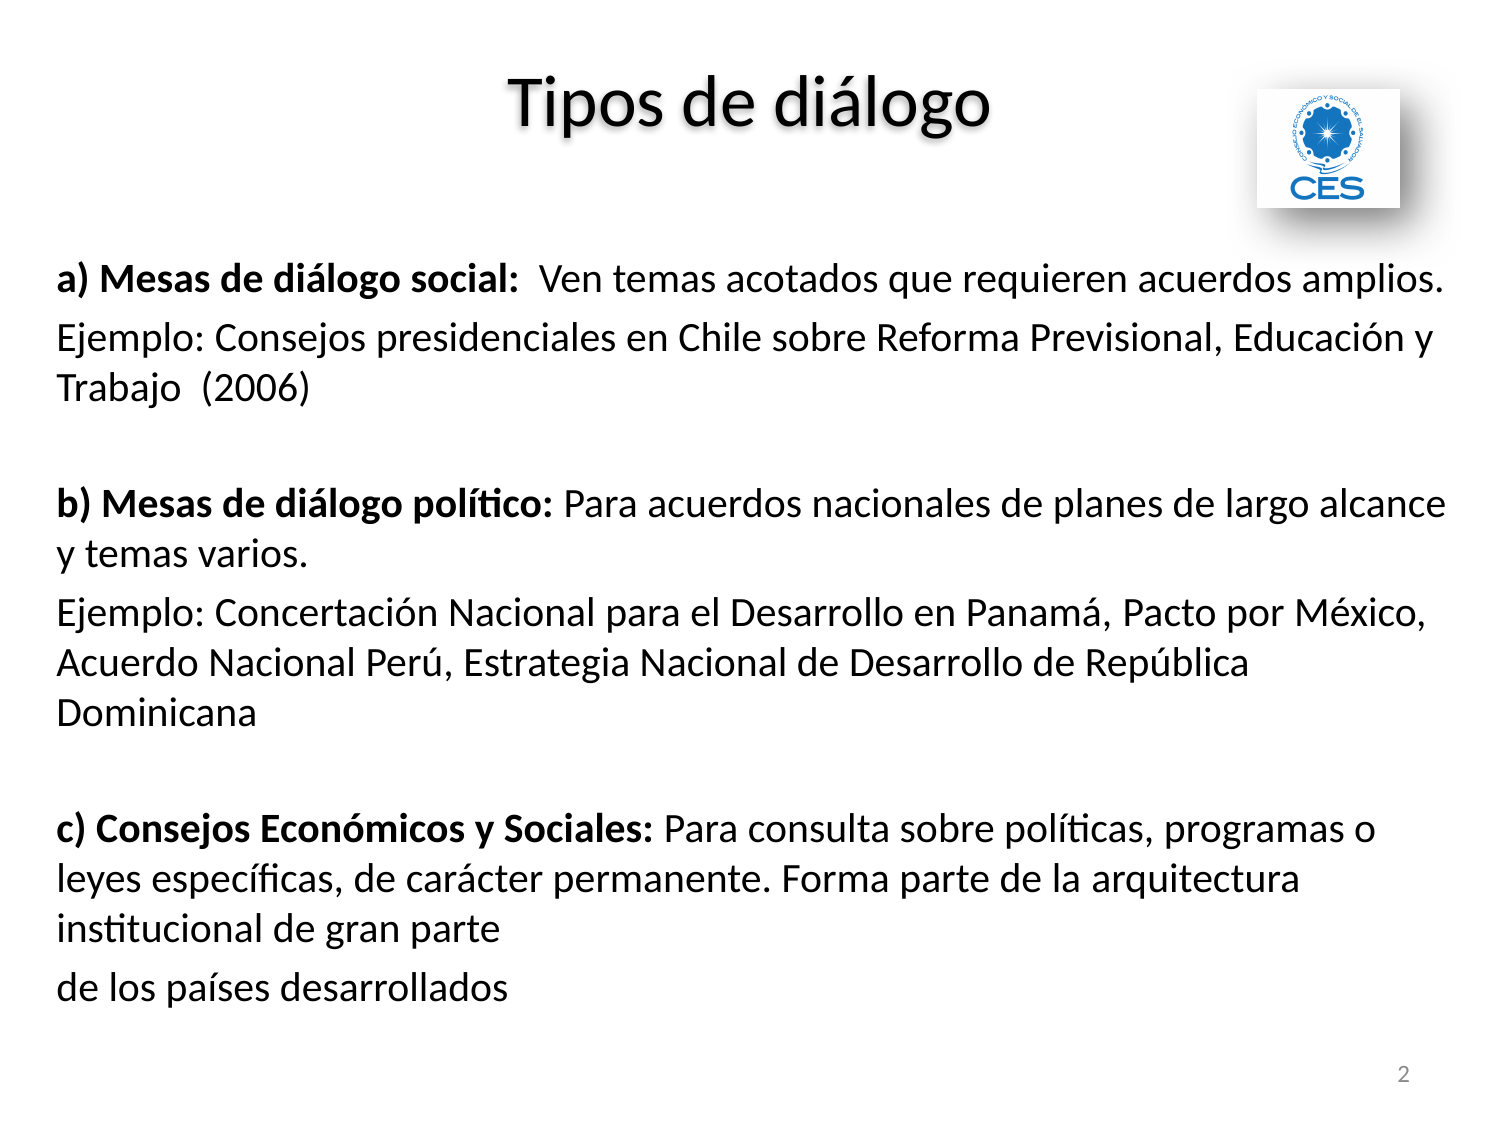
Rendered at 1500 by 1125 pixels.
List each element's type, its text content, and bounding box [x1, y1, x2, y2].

list a) Mesas de diálogo social: Ven temas acotados que requieren acuerdos amplios. Ejemplo: Consejos presidenciales en Chile sobre Reforma Previsional, Educación y Trabajo (2006) b) Mesas de diálogo político: Para acuerdos nacionales de planes de largo alcance y temas varios. Ejemplo: Concertación Nacional para el Desarrollo en Panamá, Pacto por México, Acuerdo Nacional Perú, Estrategia Nacional de Desarrollo de República Dominicana c) Consejos Económicos y Sociales: Para consulta sobre políticas, programas o leyes específicas, de carácter permanente. Forma parte de la arquitectura institucional de gran parte de los países desarrollados [41, 243, 1471, 1047]
picture [1257, 89, 1400, 209]
title Tipos de diálogo [75, 45, 1425, 149]
slide_number 2 [1074, 1042, 1425, 1103]
